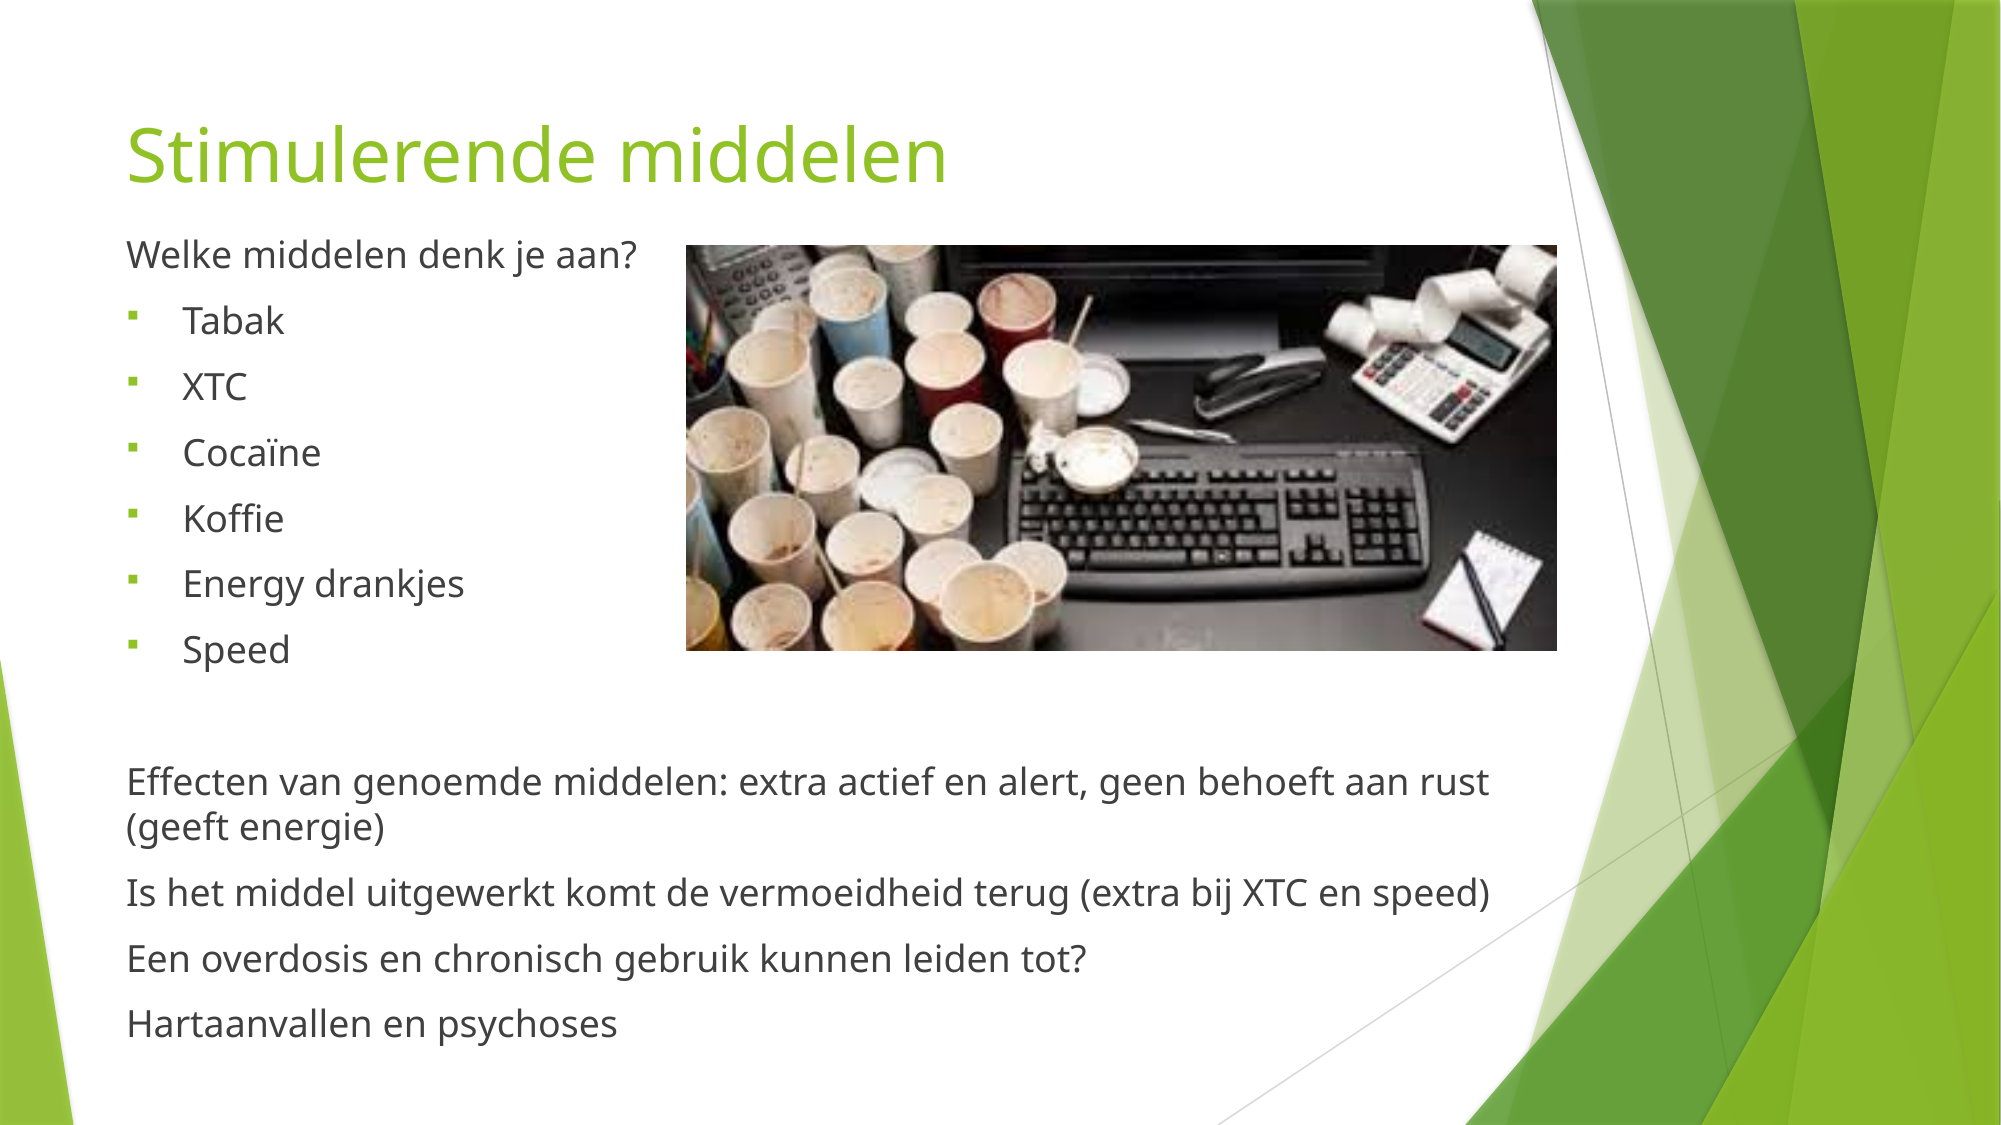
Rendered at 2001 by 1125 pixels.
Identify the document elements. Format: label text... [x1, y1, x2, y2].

picture [685, 245, 1558, 652]
title Stimulerende middelen [111, 99, 1522, 223]
list Welke middelen denk je aan? Tabak XTC Cocaïne Koffie Energy drankjes Speed Effecten van genoemde middelen: extra actief en alert, geen behoeft aan rust (geeft energie) Is het middel uitgewerkt komt de vermoeidheid terug (extra bij XTC en speed) Een overdosis en chronisch gebruik kunnen leiden tot? Hartaanvallen en psychoses [111, 223, 1522, 1078]
